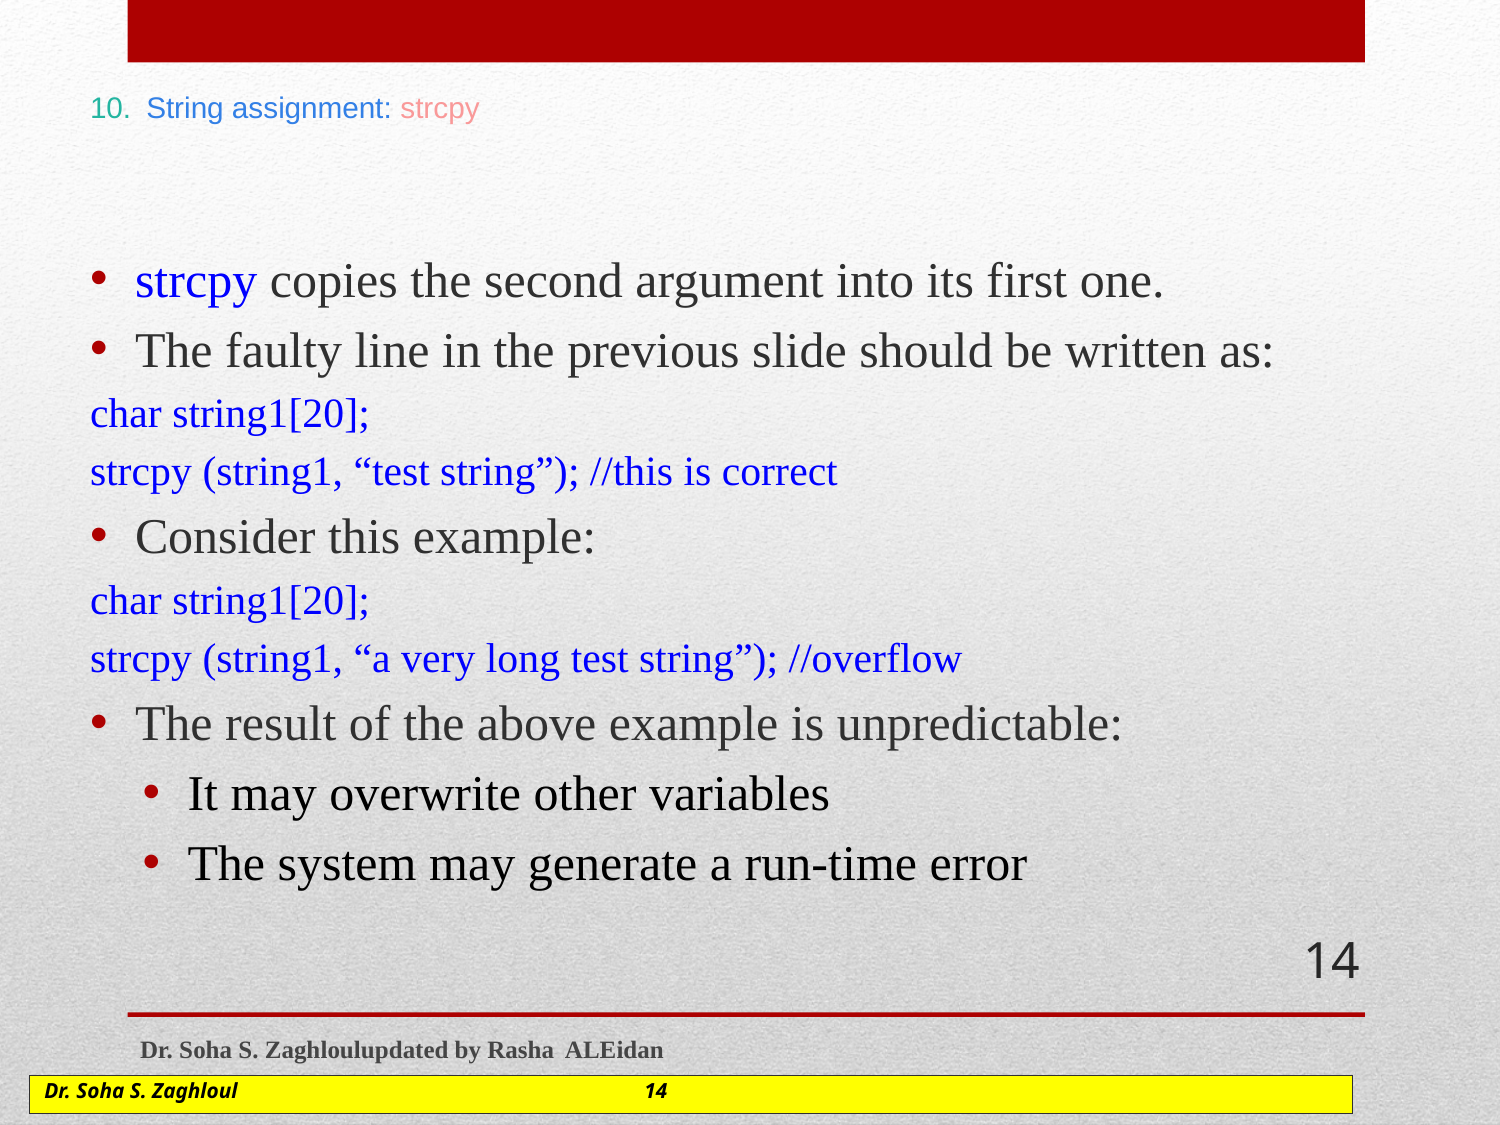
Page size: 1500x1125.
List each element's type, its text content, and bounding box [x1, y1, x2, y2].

slide_number 14 [1250, 933, 1375, 993]
text_box Dr. Soha S. Zaghloul 14 [29, 1075, 1353, 1114]
footer Dr. Soha S. Zaghloul updated by Rasha ALEidan [125, 1018, 925, 1075]
list strcpy copies the second argument into its first one. The faulty line in the previous slide should be written as: char string1[20]; strcpy (string1, “test string”); //this is correct Consider this example: char string1[20]; strcpy (string1, “a very long test string”); //overflow The result of the above example is unpredictable: It may overwrite other variables The system may generate a run-time error [75, 149, 1341, 1059]
title 10. String assignment: strcpy [75, 52, 1263, 138]
